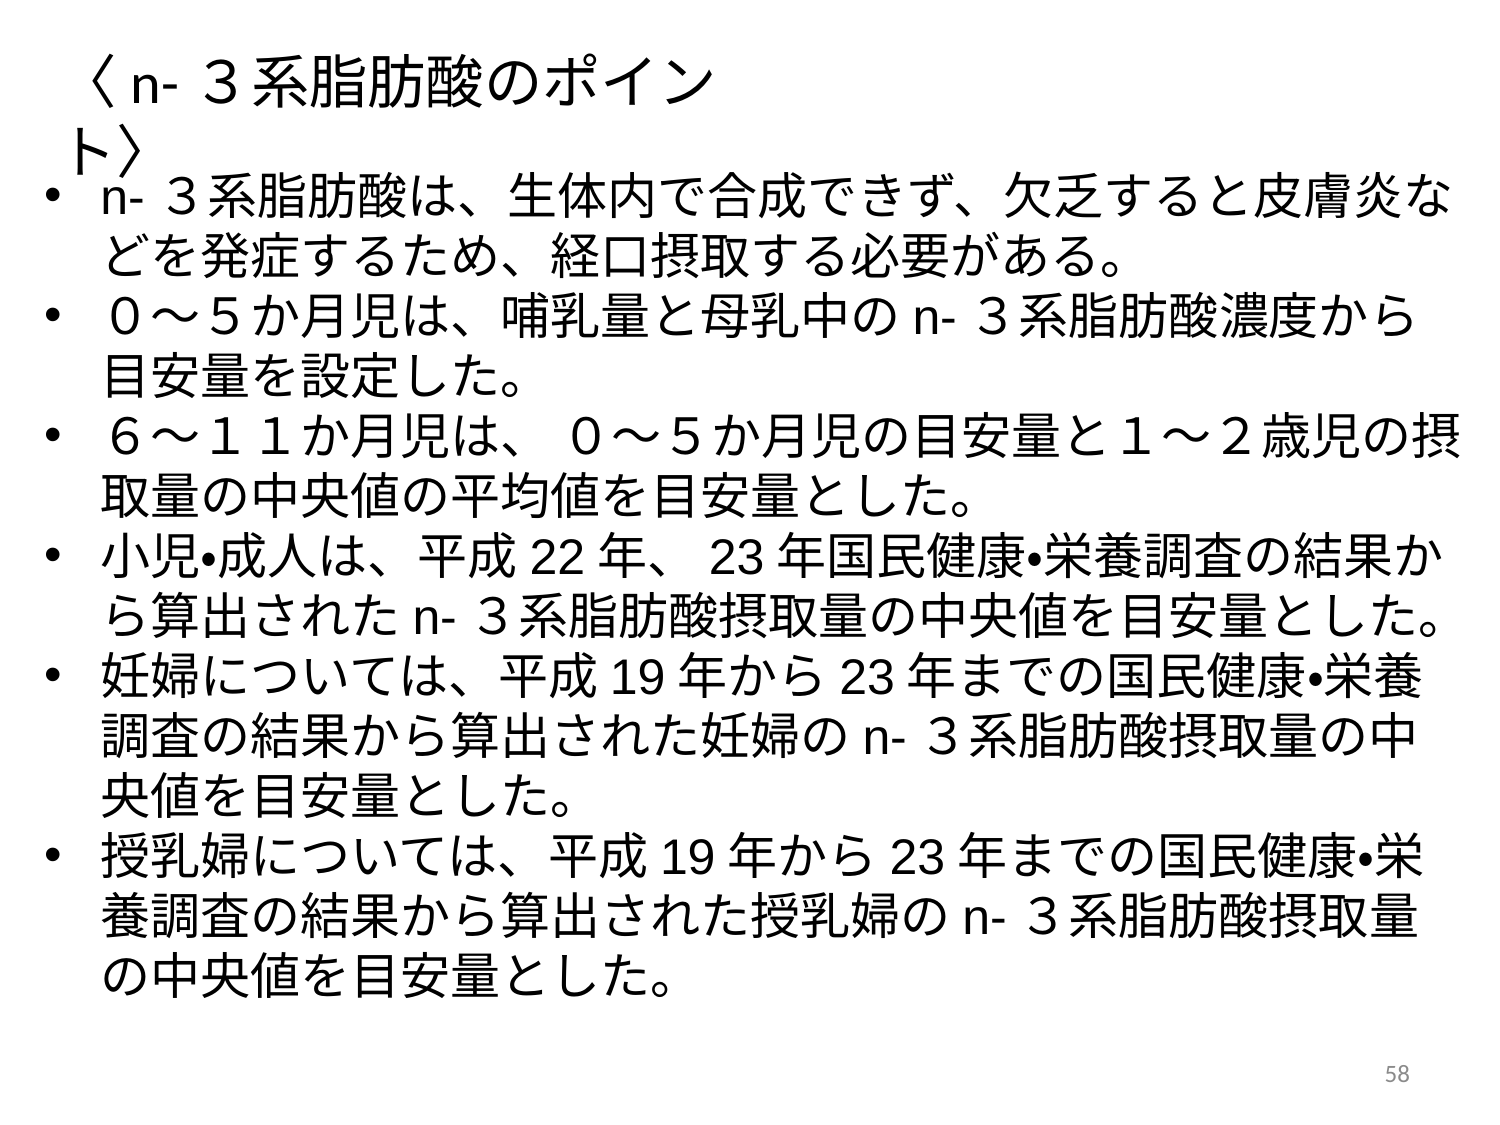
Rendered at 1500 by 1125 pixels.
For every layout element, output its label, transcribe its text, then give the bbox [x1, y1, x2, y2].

text_box n-３系脂肪酸は、生体内で合成できず、欠乏すると皮膚炎などを発症するため、経口摂取する必要がある。 ０～５か月児は、哺乳量と母乳中のn-３系脂肪酸濃度から目安量を設定した。 ６～１１か月児は、 ０～５か月児の目安量と１～２歳児の摂取量の中央値の平均値を目安量とした。 小児・成人は、平成22年、23年国民健康・栄養調査の結果から算出されたn-３系脂肪酸摂取量の中央値を目安量とした。 妊婦については、平成19年から23年までの国民健康・栄養調査の結果から算出された妊婦のn-３系脂肪酸摂取量の中央値を目安量とした。 授乳婦については、平成19年から23年までの国民健康・栄養調査の結果から算出された授乳婦のn-３系脂肪酸摂取量の中央値を目安量とした。 [29, 156, 1483, 1012]
slide_number 58 [1074, 1042, 1425, 1103]
text_box 〈n-３系脂肪酸のポイント〉 [43, 38, 756, 114]
text_box [29, 114, 1483, 156]
